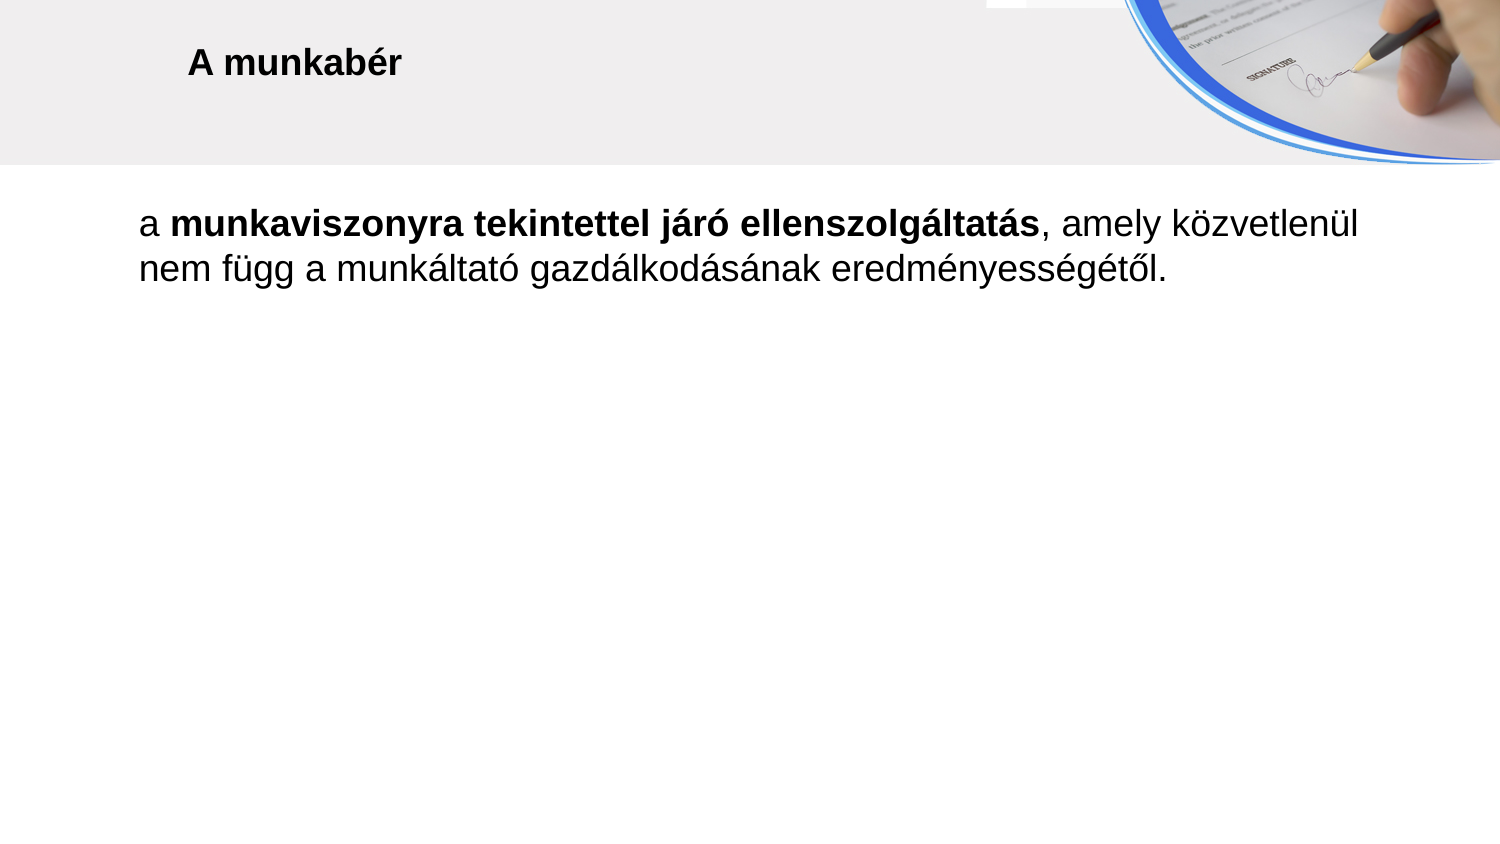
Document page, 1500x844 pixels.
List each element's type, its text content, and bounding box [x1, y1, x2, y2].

text_box A munkabér [172, 30, 428, 91]
text_box a munkaviszonyra tekintettel járó ellenszolgáltatás, amely közvetlenül nem függ a munkáltató gazdálkodásának eredményességétől. [123, 91, 1400, 296]
picture [0, 0, 1500, 844]
